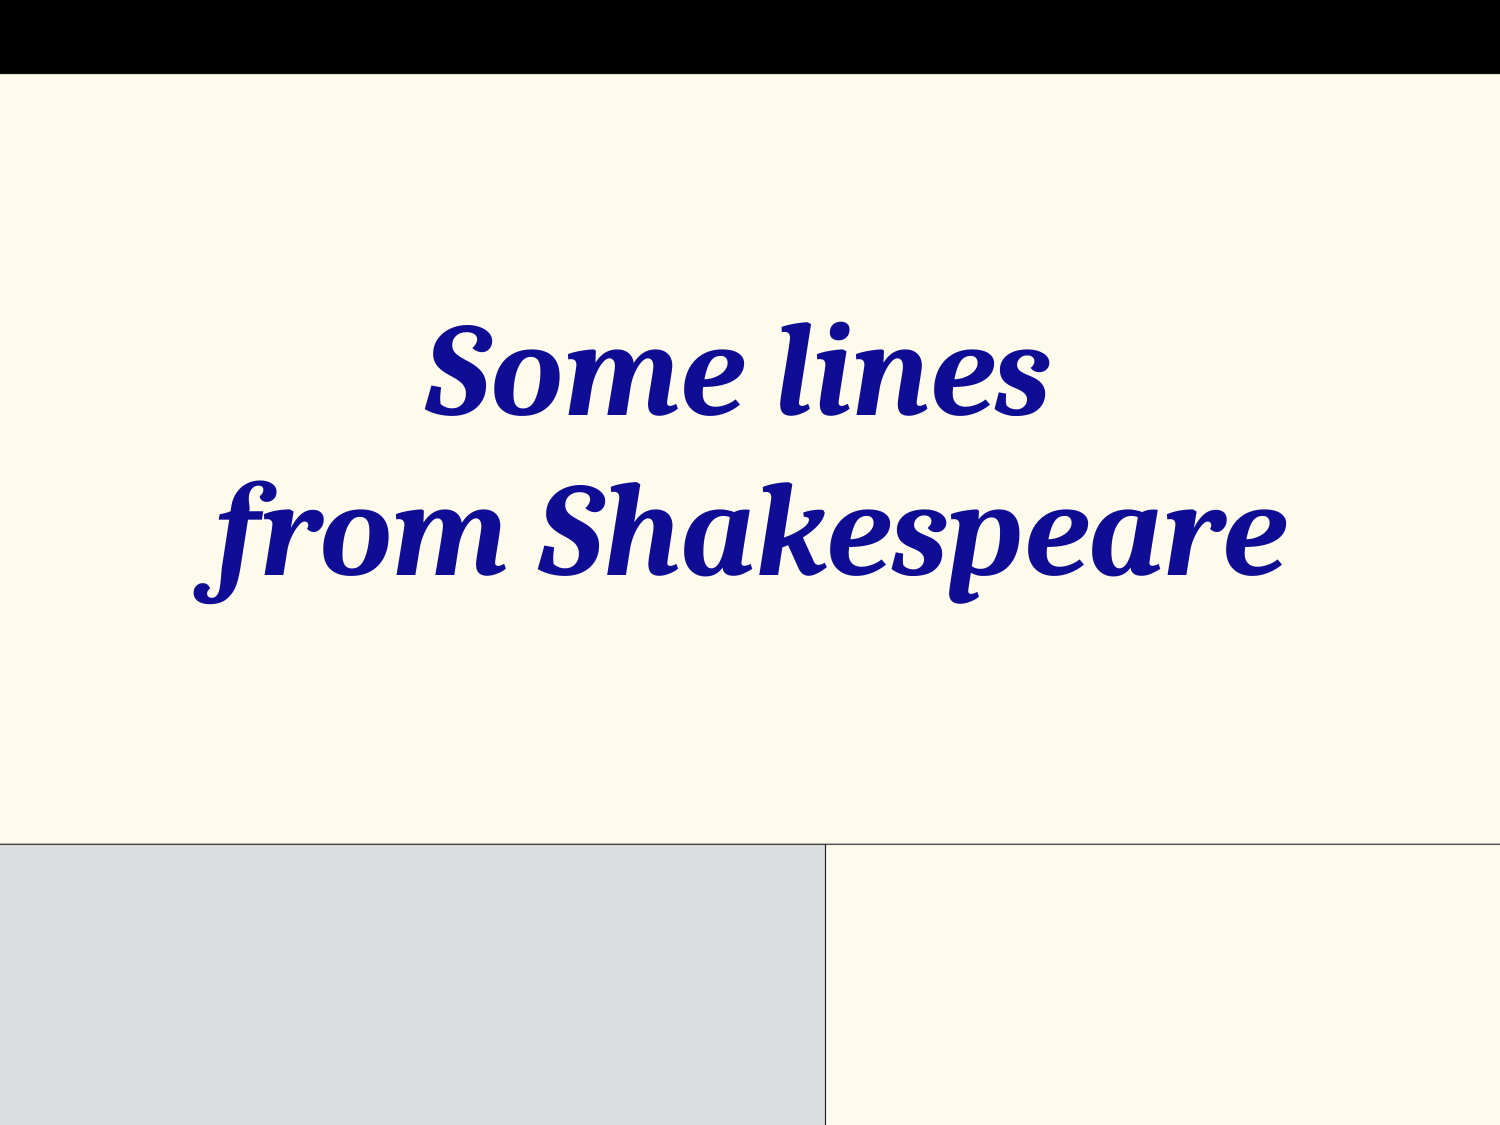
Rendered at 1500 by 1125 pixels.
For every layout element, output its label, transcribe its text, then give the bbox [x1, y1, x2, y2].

list Some lines from Shakespeare [125, 275, 1382, 650]
picture [0, 0, 1500, 1125]
